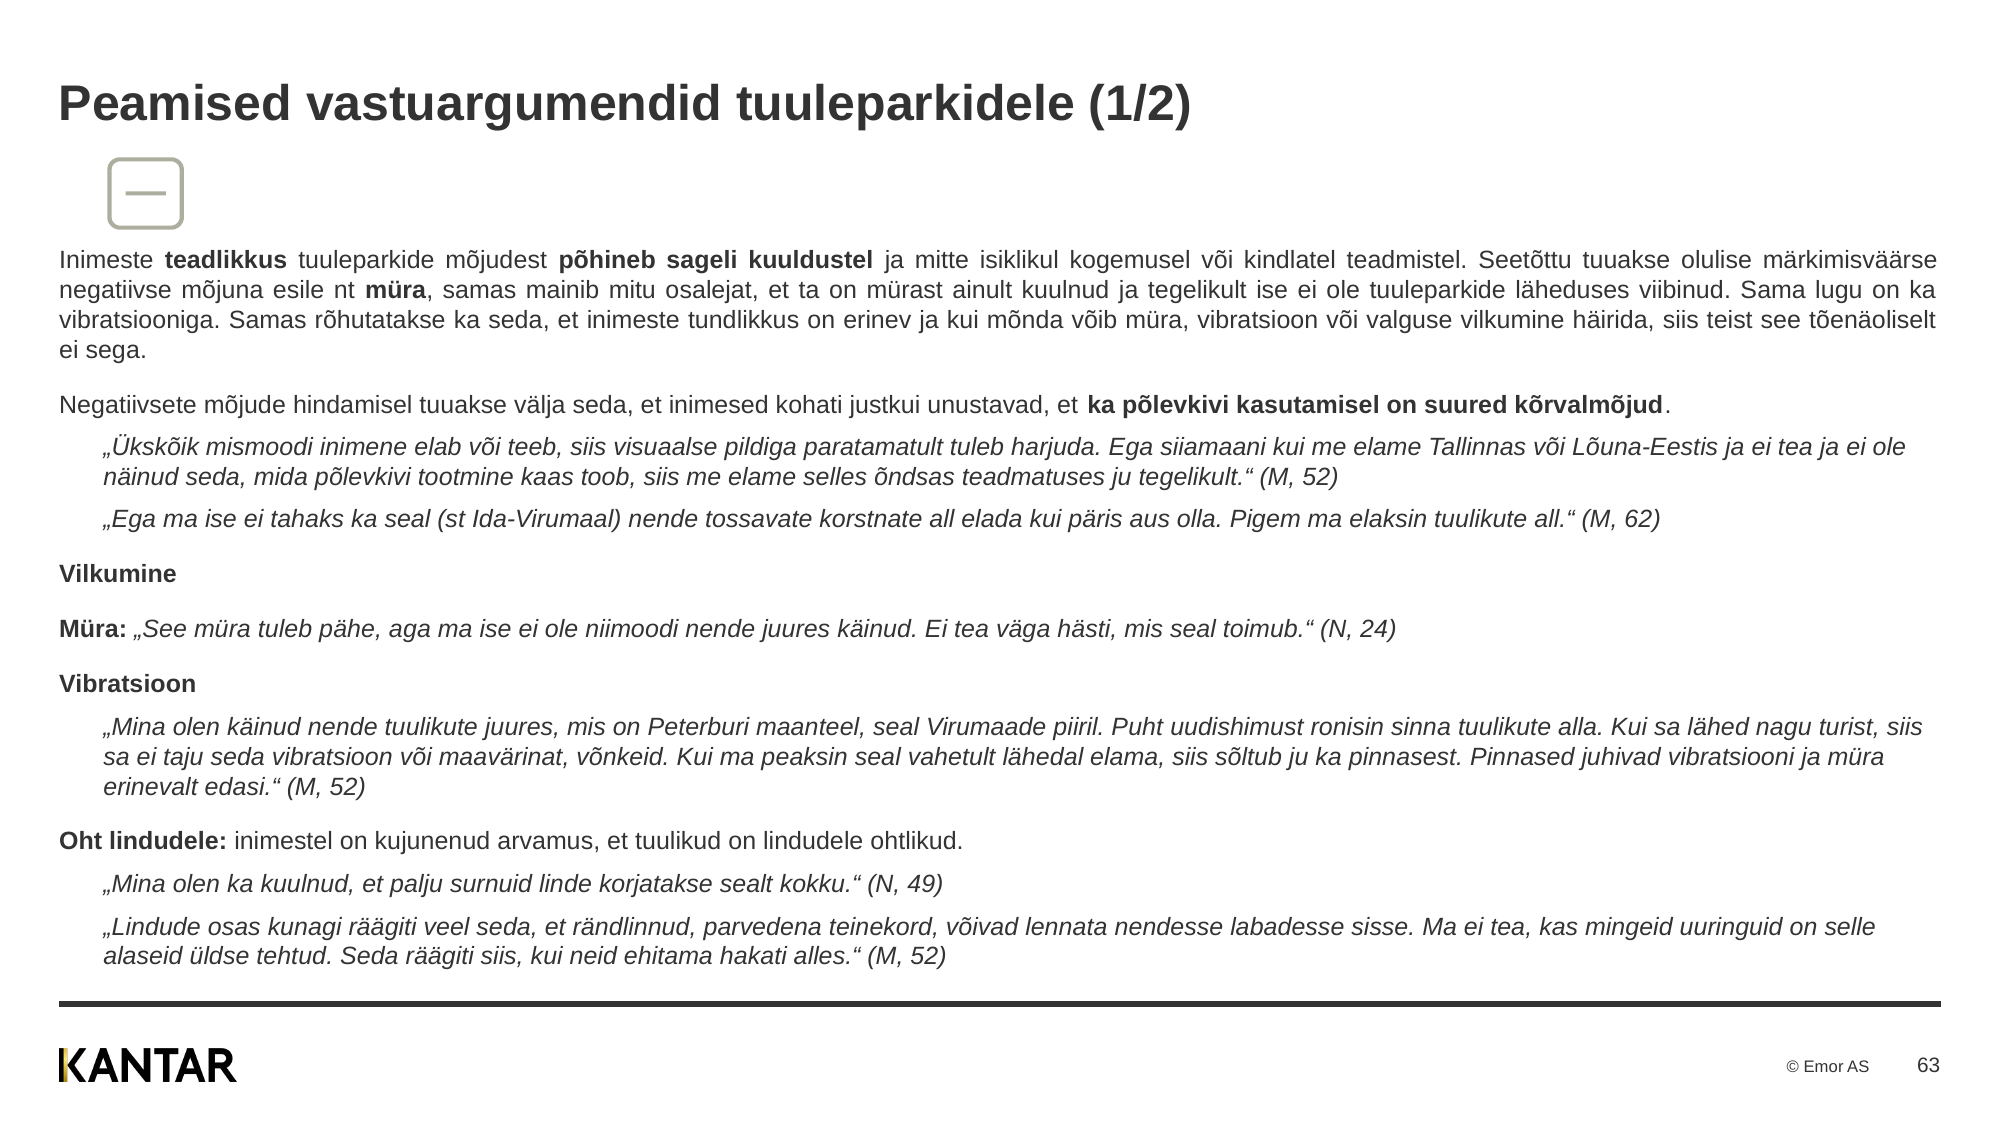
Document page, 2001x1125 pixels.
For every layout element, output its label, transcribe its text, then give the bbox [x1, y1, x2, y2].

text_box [107, 157, 184, 230]
picture [59, 1048, 237, 1082]
list Inimeste teadlikkus tuuleparkide mõjudest põhineb sageli kuuldustel ja mitte isiklikul kogemusel või kindlatel teadmistel. Seetõttu tuuakse olulise märkimisväärse negatiivse mõjuna esile nt müra, samas mainib mitu osalejat, et ta on mürast ainult kuulnud ja tegelikult ise ei ole tuuleparkide läheduses viibinud. Sama lugu on ka vibratsiooniga. Samas rõhutatakse ka seda, et inimeste tundlikkus on erinev ja kui mõnda võib müra, vibratsioon või valguse vilkumine häirida, siis teist see tõenäoliselt ei sega. Negatiivsete mõjude hindamisel tuuakse välja seda, et inimesed kohati justkui unustavad, et ka põlevkivi kasutamisel on suured kõrvalmõjud. „Ükskõik mismoodi inimene elab või teeb, siis visuaalse pildiga paratamatult tuleb harjuda. Ega siiamaani kui me elame Tallinnas või Lõuna-Eestis ja ei tea ja ei ole näinud seda, mida põlevkivi tootmine kaas toob, siis me elame selles õndsas teadmatuses ju tegelikult.“ (M, 52) „Ega ma ise ei tahaks ka seal (st Ida-Virumaal) nende tossavate korstnate all elada kui päris aus olla. Pigem ma elaksin tuulikute all.“ (M, 62) Vilkumine Müra: „See müra tuleb pähe, aga ma ise ei ole niimoodi nende juures käinud. Ei tea väga hästi, mis seal toimub.“ (N, 24) Vibratsioon „Mina olen käinud nende tuulikute juures, mis on Peterburi maanteel, seal Virumaade piiril. Puht uudishimust ronisin sinna tuulikute alla. Kui sa lähed nagu turist, siis sa ei taju seda vibratsioon või maavärinat, võnkeid. Kui ma peaksin seal vahetult lähedal elama, siis sõltub ju ka pinnasest. Pinnased juhivad vibratsiooni ja müra erinevalt edasi.“ (M, 52) Oht lindudele: inimestel on kujunenud arvamus, et tuulikud on lindudele ohtlikud. „Mina olen ka kuulnud, et palju surnuid linde korjatakse sealt kokku.“ (N, 49) „Lindude osas kunagi räägiti veel seda, et rändlinnud, parvedena teinekord, võivad lennata nendesse labadesse sisse. Ma ei tea, kas mingeid uuringuid on selle alaseid üldse tehtud. Seda räägiti siis, kui neid ehitama hakati alles.“ (M, 52) [59, 243, 1940, 1002]
slide_number 63 [1780, 1048, 1941, 1081]
title Peamised vastuargumendid tuuleparkidele (1/2) [59, 70, 1941, 137]
